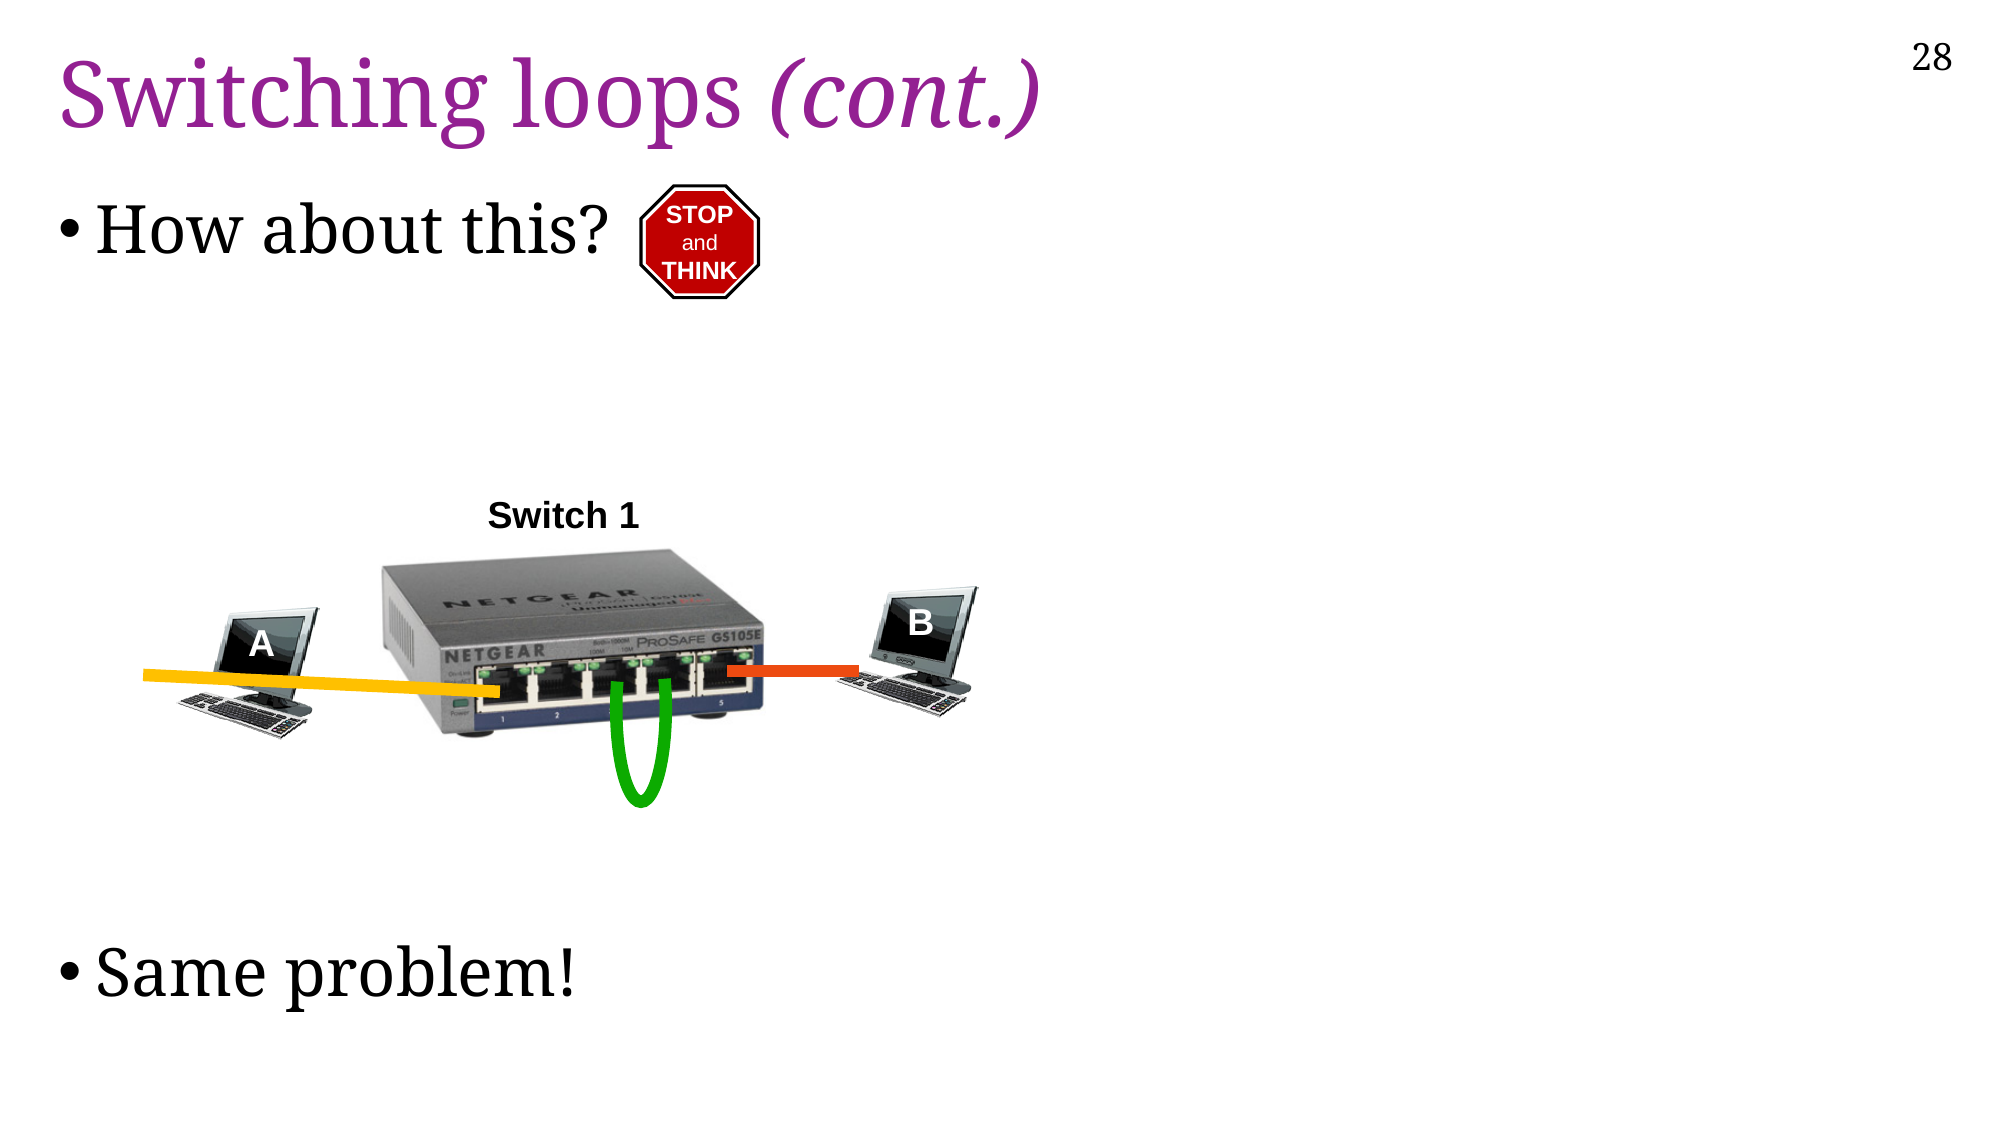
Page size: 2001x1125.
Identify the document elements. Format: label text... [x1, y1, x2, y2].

title Switching loops (cont.) [43, 25, 1953, 171]
picture [379, 450, 766, 837]
picture [802, 580, 983, 727]
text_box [322, 674, 500, 692]
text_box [640, 185, 759, 298]
list How about this? Same problem! [43, 188, 1953, 1106]
picture [143, 601, 324, 749]
